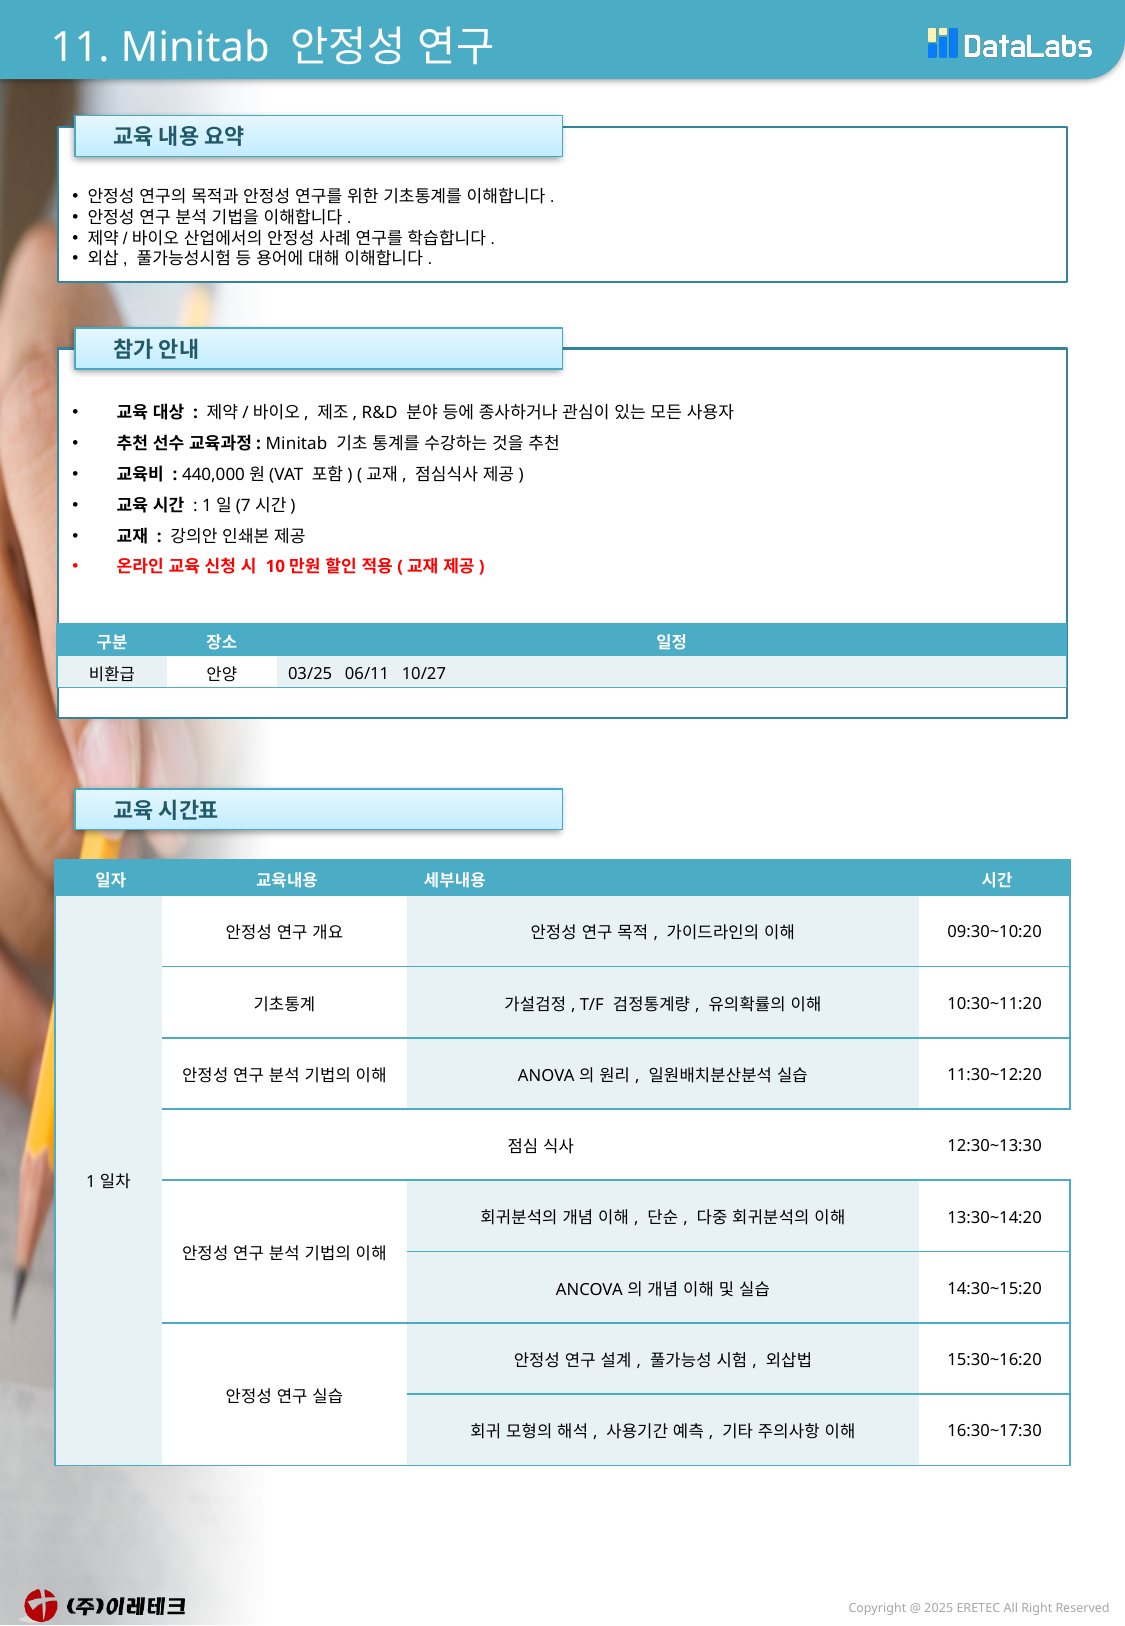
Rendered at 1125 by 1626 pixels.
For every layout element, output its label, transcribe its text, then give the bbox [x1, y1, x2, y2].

table_cell 안정성 연구 실습 [162, 1324, 407, 1465]
table_cell 회귀 모형의 해석, 사용기간 예측, 기타 주의사항 이해 [407, 1395, 919, 1465]
table_cell 16:30~17:30 [919, 1395, 1069, 1465]
table_cell 안정성 연구 개요 [162, 896, 407, 966]
table_cell ANOVA의 원리, 일원배치분산분석 실습 [407, 1039, 919, 1108]
table_cell 03/25 06/11 10/27 [277, 656, 1066, 687]
text_box 교육 시간표 [74, 788, 563, 830]
table_header 장소 [167, 624, 277, 655]
table_cell 가설검정, T/F 검정통계량, 유의확률의 이해 [407, 967, 919, 1037]
table_cell 안정성 연구 분석 기법의 이해 [162, 1181, 407, 1322]
text_box 안정성 연구의 목적과 안정성 연구를 위한 기초통계를 이해합니다. 안정성 연구 분석 기법을 이해합니다. 제약/바이오 산업에서의 안정성 사례 연구를 학습합니다. 외삽, 풀가능성시험 등 용어에 대해 이해합니다. [57, 157, 1068, 276]
table_header 교육내용 [162, 861, 407, 894]
table_cell ANCOVA의 개념 이해 및 실습 [407, 1252, 919, 1322]
text_box 교육 내용 요약 [74, 115, 563, 157]
table_header 구분 [58, 624, 167, 655]
table_cell 점심 식사 [162, 1110, 919, 1179]
table_cell 11:30~12:20 [919, 1039, 1069, 1108]
text_box [55, 125, 1070, 284]
picture [0, 23, 1125, 1625]
text_box [55, 346, 1070, 720]
table_cell 안정성 연구 설계, 풀가능성 시험, 외삽법 [407, 1324, 919, 1393]
table_cell 1일차 [56, 896, 162, 1465]
table_header 세부내용 [407, 861, 919, 894]
table_cell 15:30~16:20 [919, 1324, 1069, 1393]
table_cell 12:30~13:30 [919, 1110, 1070, 1179]
table_cell 10:30~11:20 [919, 967, 1069, 1037]
table_cell 09:30~10:20 [919, 896, 1069, 966]
text_box 교육 대상 : 제약/바이오, 제조, R&D 분야 등에 종사하거나 관심이 있는 모든 사용자 추천 선수 교육과정: Minitab 기초 통계를 수강하는 것을 추천 교육비 : 440,000원(VAT 포함) (교재, 점심식사 제공) 교육 시간 : 1일(7시간) 교재 : 강의안 인쇄본 제공 온라인 교육 신청 시 10만원 할인 적용(교재 제공) [57, 383, 1068, 584]
text_box 참가 안내 [74, 327, 563, 370]
table_cell 비환급 [58, 656, 167, 687]
table_cell 13:30~14:20 [919, 1181, 1069, 1251]
table_header 일정 [277, 624, 1066, 655]
table_cell 기초통계 [162, 967, 407, 1037]
table_cell 안정성 연구 분석 기법의 이해 [162, 1039, 407, 1108]
table_cell 안정성 연구 목적, 가이드라인의 이해 [407, 896, 919, 966]
table_cell 안양 [167, 656, 277, 687]
table_cell 14:30~15:20 [919, 1252, 1069, 1322]
table_header 일자 [56, 861, 162, 894]
table_header 시간 [919, 861, 1069, 894]
title 11. Minitab 안정성 연구 [35, 9, 1049, 80]
table_cell 회귀분석의 개념 이해, 단순, 다중 회귀분석의 이해 [407, 1181, 919, 1251]
